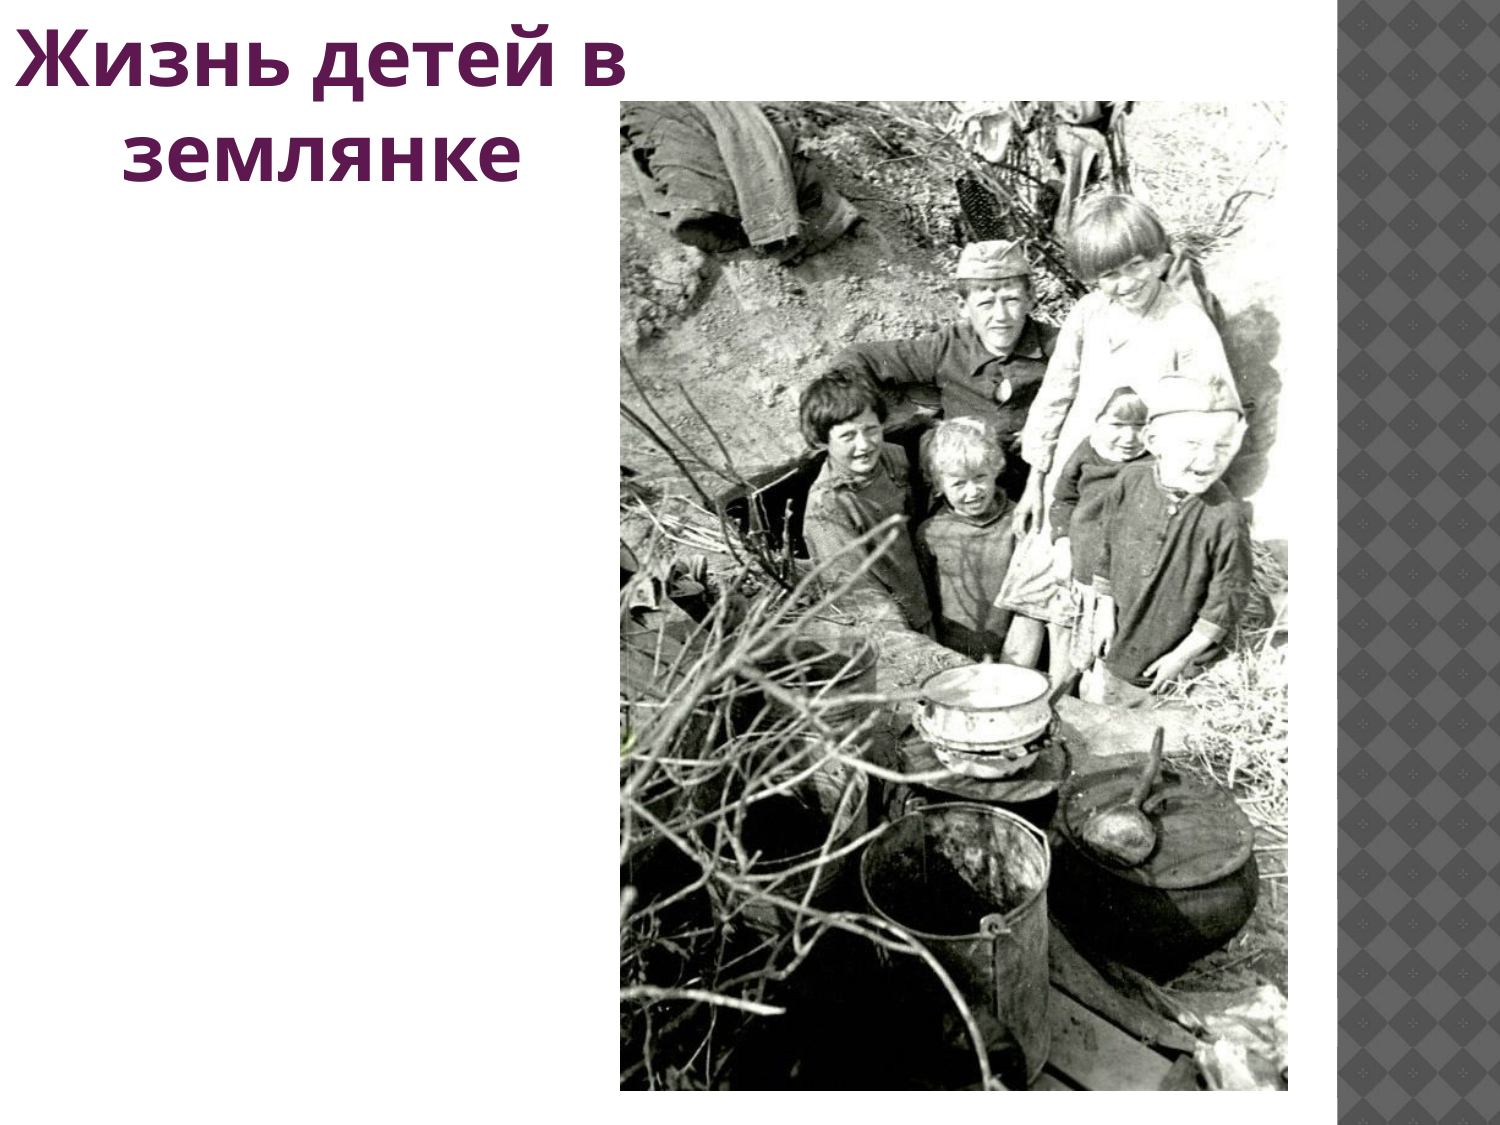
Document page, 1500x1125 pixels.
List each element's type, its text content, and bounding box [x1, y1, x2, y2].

title Жизнь детей в землянке [0, 0, 645, 235]
picture [1337, 0, 1500, 1125]
picture [619, 101, 1289, 1091]
